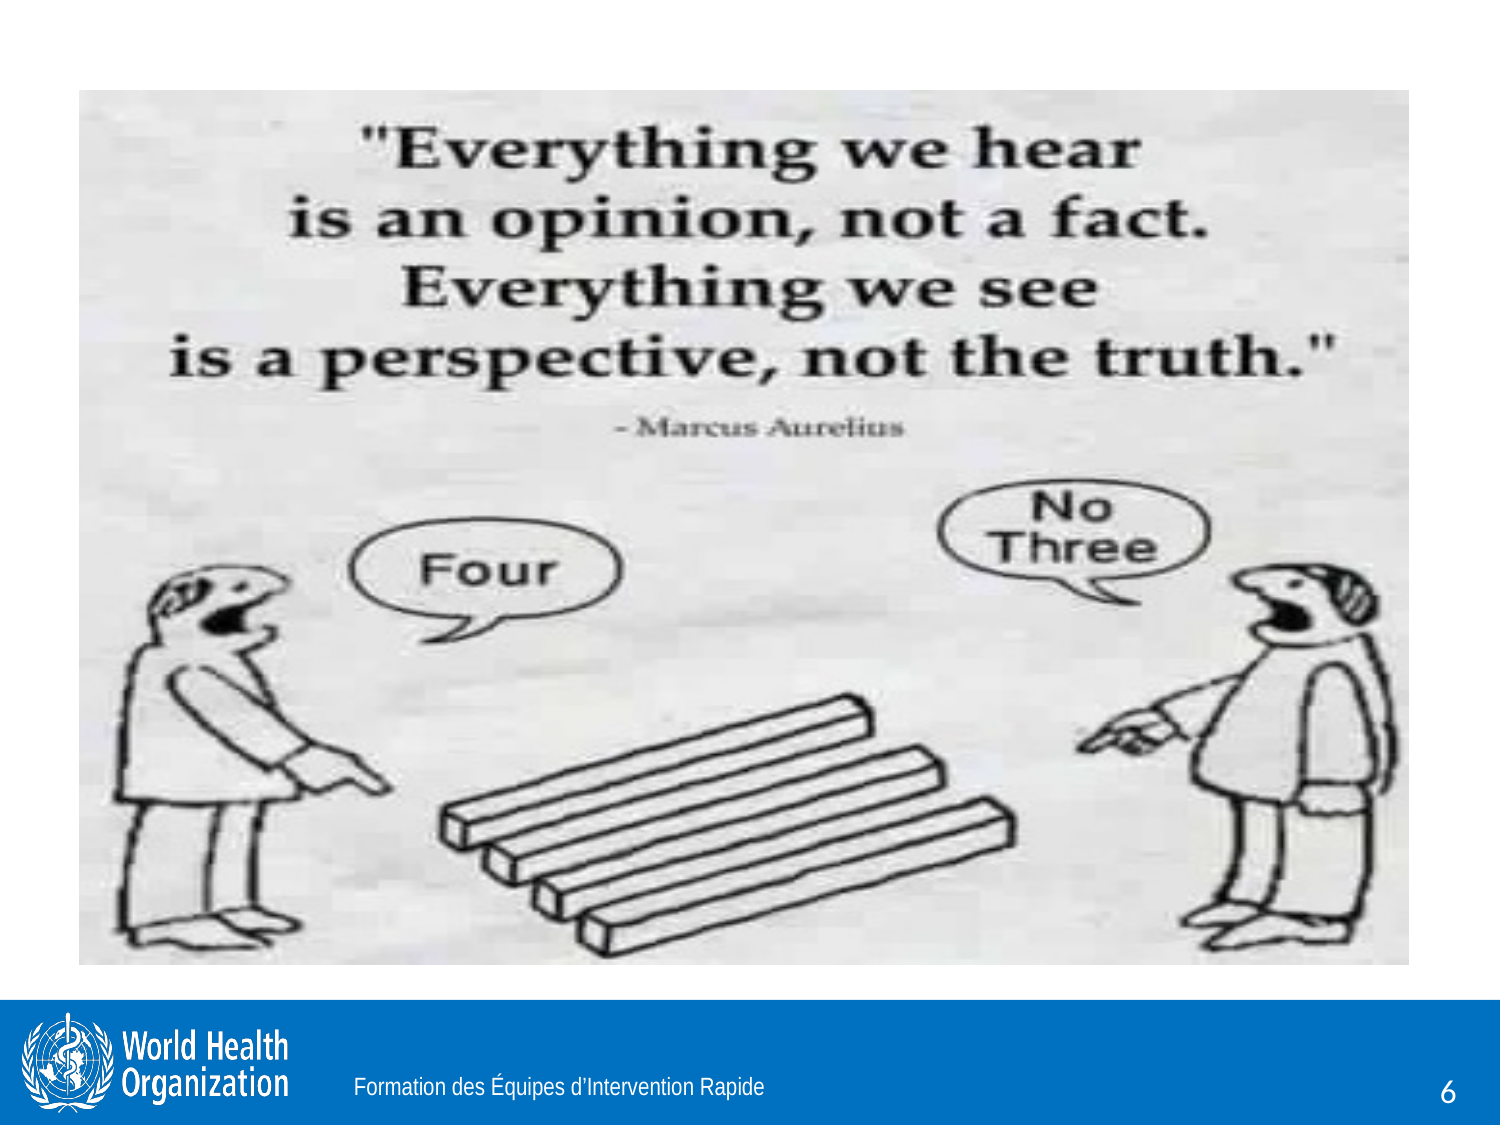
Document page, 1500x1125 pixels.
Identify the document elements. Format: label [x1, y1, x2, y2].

list [0, 89, 1500, 965]
picture [21, 1012, 288, 1113]
